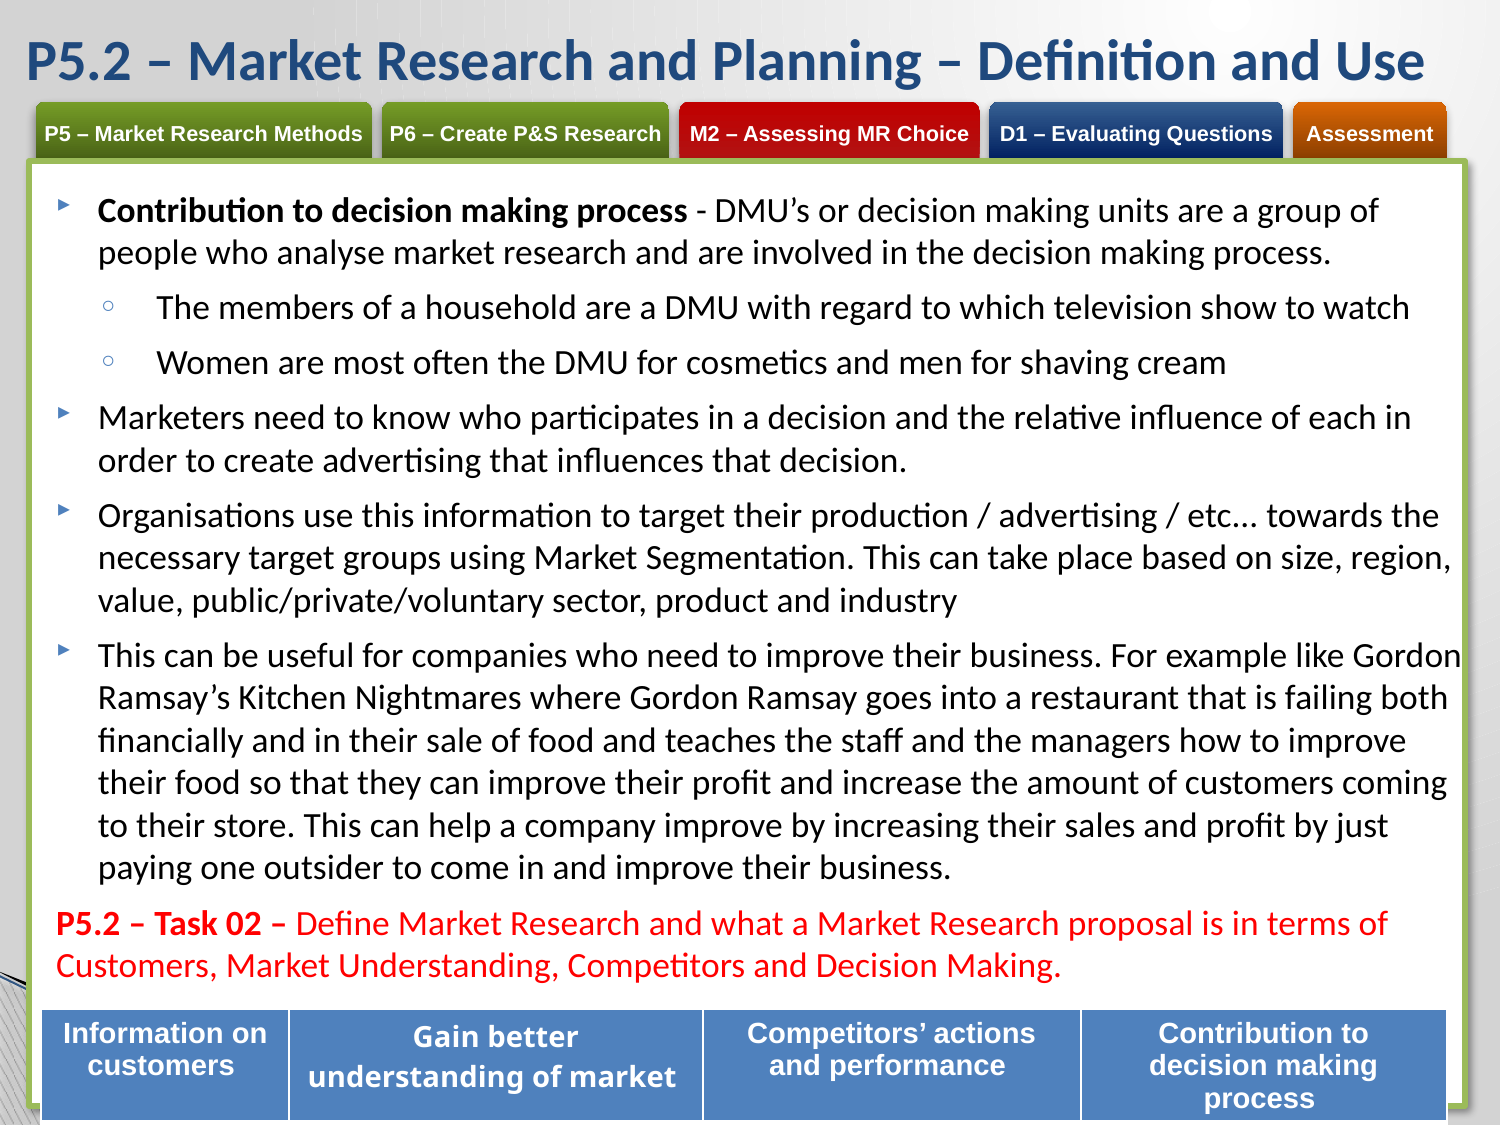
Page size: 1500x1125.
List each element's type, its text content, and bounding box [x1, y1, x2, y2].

table_header Contribution to decision making process [1082, 1010, 1446, 1120]
table_header Competitors’ actions and performance [704, 1010, 1080, 1120]
table_header Information on customers [42, 1010, 288, 1120]
title P5.2 – Market Research and Planning – Definition and Use [11, 11, 1465, 102]
table_header Gain better understanding of market [290, 1010, 702, 1120]
list Contribution to decision making process - DMU’s or decision making units are a group of people who analyse market research and are involved in the decision making process. The members of a household are a DMU with regard to which television show to watch Women are most often the DMU for cosmetics and men for shaving cream Marketers need to know who participates in a decision and the relative influence of each in order to create advertising that influences that decision. Organisations use this information to target their production / advertising / etc... towards the necessary target groups using Market Segmentation. This can take place based on size, region, value, public/private/voluntary sector, product and industry This can be useful for companies who need to improve their business. For example like Gordon Ramsay’s Kitchen Nightmares where Gordon Ramsay goes into a restaurant that is failing both financially and in their sale of food and teaches the staff and the managers how to improve their food so that they can improve their profit and increase the amount of customers coming to their store. This can help a company improve by increasing their sales and profit by just paying one outsider to come in and improve their business. P5.2 – Task 02 – Define Market Research and what a Market Research proposal is in terms of Customers, Market Understanding, Competitors and Decision Making. [41, 179, 1483, 988]
